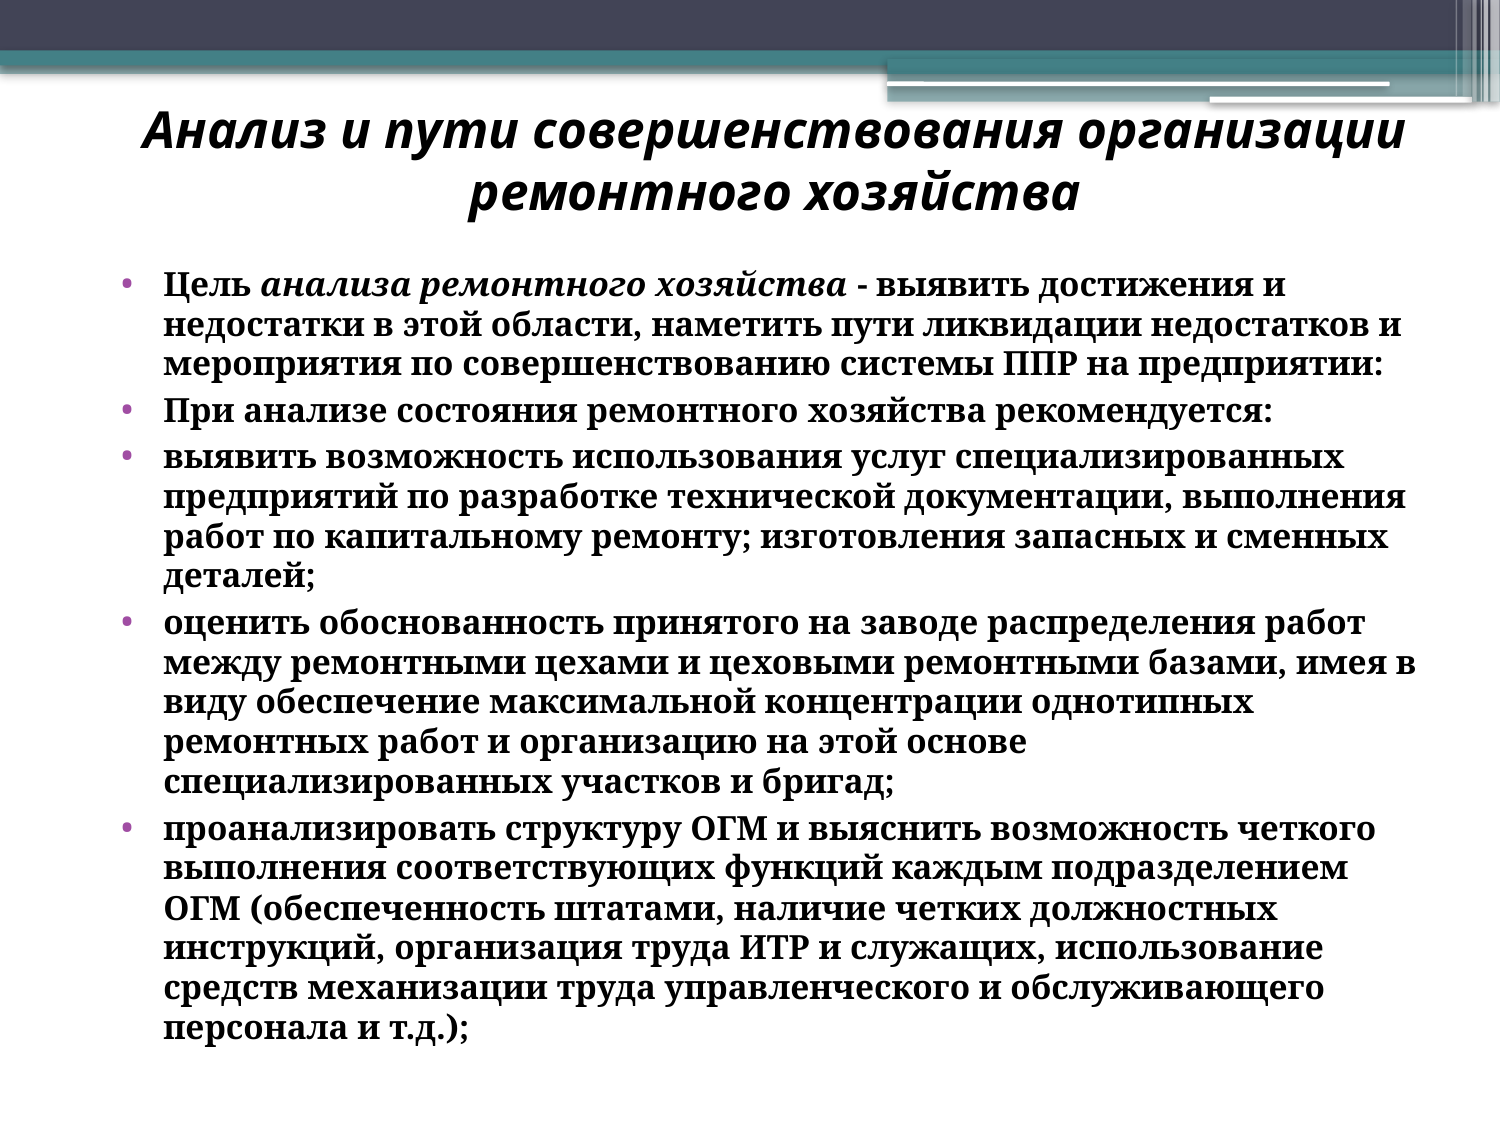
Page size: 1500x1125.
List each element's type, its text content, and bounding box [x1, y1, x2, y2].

title Анализ и пути совершенствования организации ремонтного хозяйства [112, 90, 1439, 255]
list Цель анализа ремонтного хозяйства - выявить достижения и недостатки в этой области, наметить пути ликвидации недостатков и мероприятия по совершенствованию системы ППР на предприятии: При анализе состояния ремонтного хозяйства рекомендуется: выявить возможность использования услуг специализированных предприятий по разработке технической документации, выполнения работ по капитальному ремонту; изготовления запасных и сменных деталей; оценить обоснованность принятого на заводе распределения работ между ремонтными цехами и цеховыми ремонтными базами, имея в виду обеспечение максимальной концентрации однотипных ремонтных работ и организацию на этой основе специализированных участков и бригад; проанализировать структуру ОГМ и выяснить возможность четкого выполнения соответствующих функций каждым подразделением ОГМ (обеспеченность штатами, наличие четких должностных инструкций, организация труда ИТР и служащих, использование средств механизации труда управленческого и обслуживающего персонала и т.д.); [88, 255, 1439, 965]
